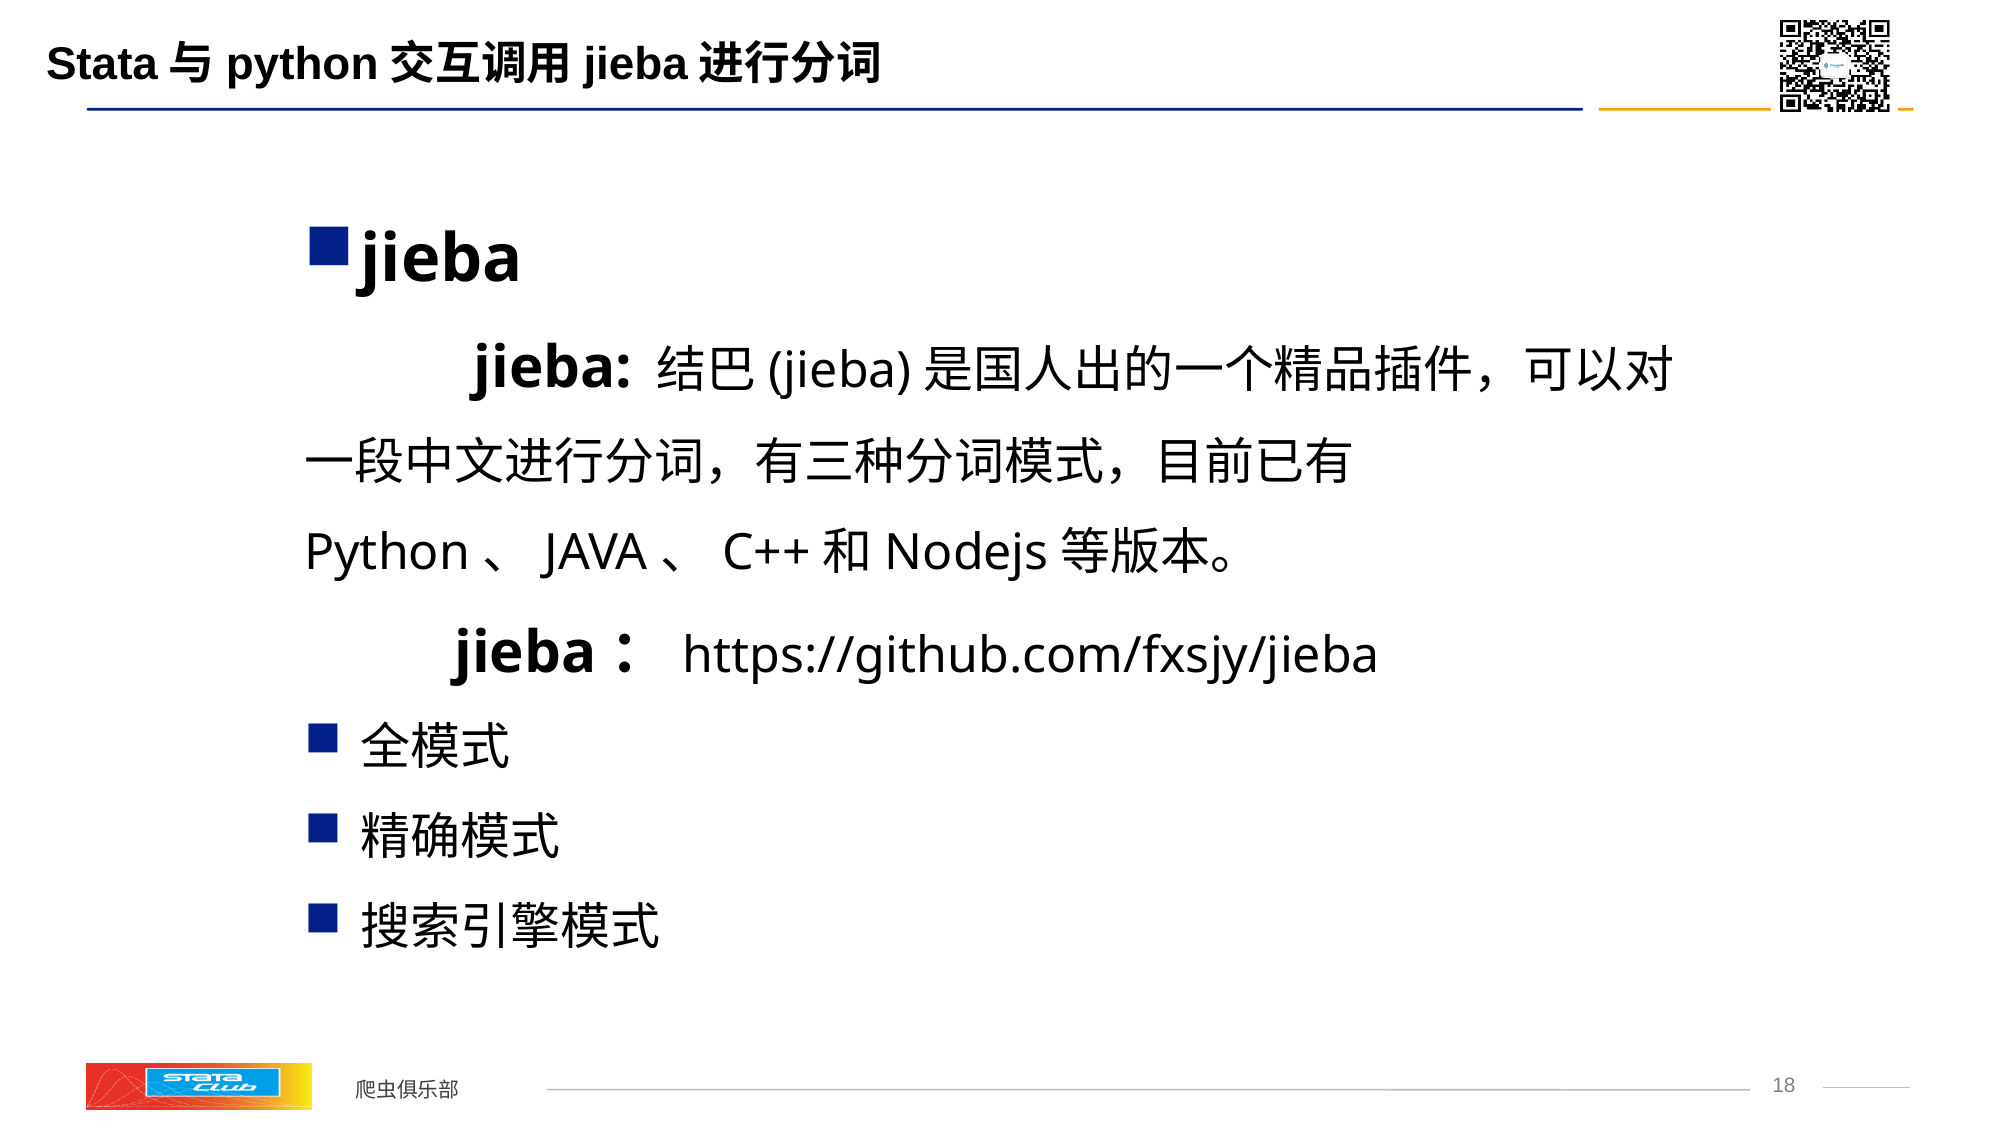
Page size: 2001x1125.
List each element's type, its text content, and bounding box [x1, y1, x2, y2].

list jieba jieba: 结巴(jieba)是国人出的一个精品插件，可以对一段中文进行分词，有三种分词模式，目前已有Python、JAVA、C++和Nodejs等版本。 jieba：https://github.com/fxsjy/jieba 全模式 精确模式 搜索引擎模式 [289, 126, 1704, 1004]
title Stata与python交互调用jieba进行分词 [30, 25, 1851, 97]
picture [86, 1063, 312, 1110]
picture [1771, 12, 1898, 119]
